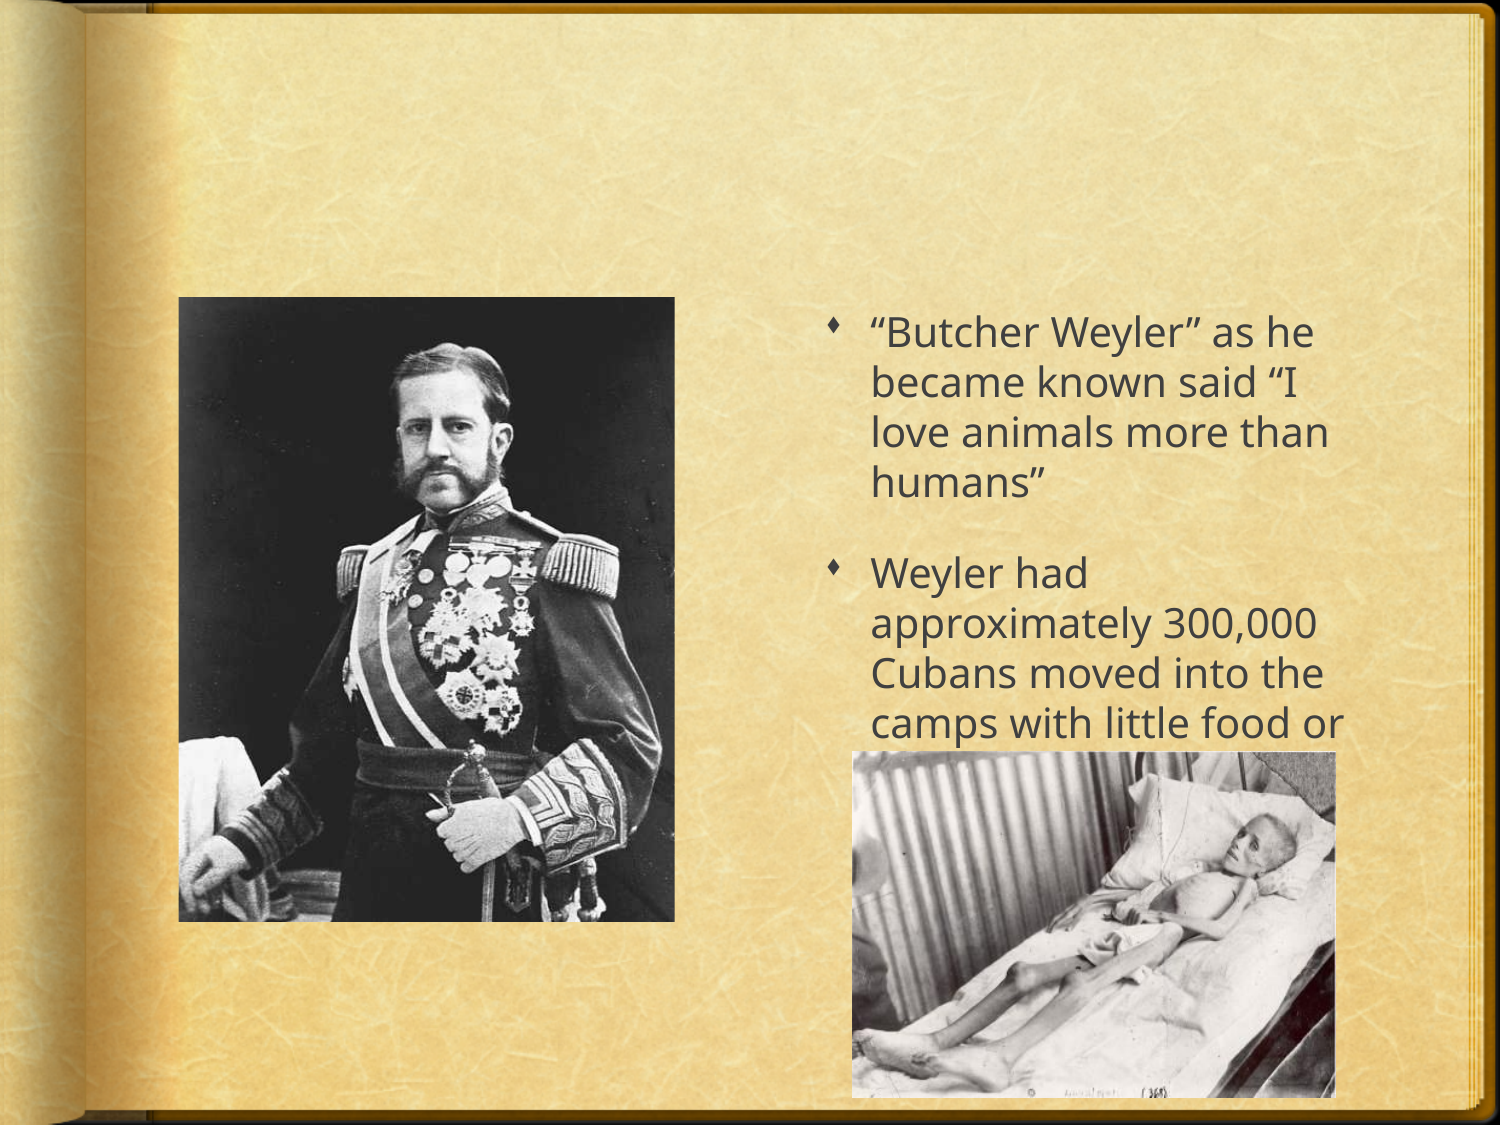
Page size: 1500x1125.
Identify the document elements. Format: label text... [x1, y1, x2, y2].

picture [0, 0, 1500, 1125]
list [177, 297, 676, 923]
list “Butcher Weyler” as he became known said “I love animals more than humans” Weyler had approximately 300,000 Cubans moved into the camps with little food or water [809, 297, 1372, 1005]
